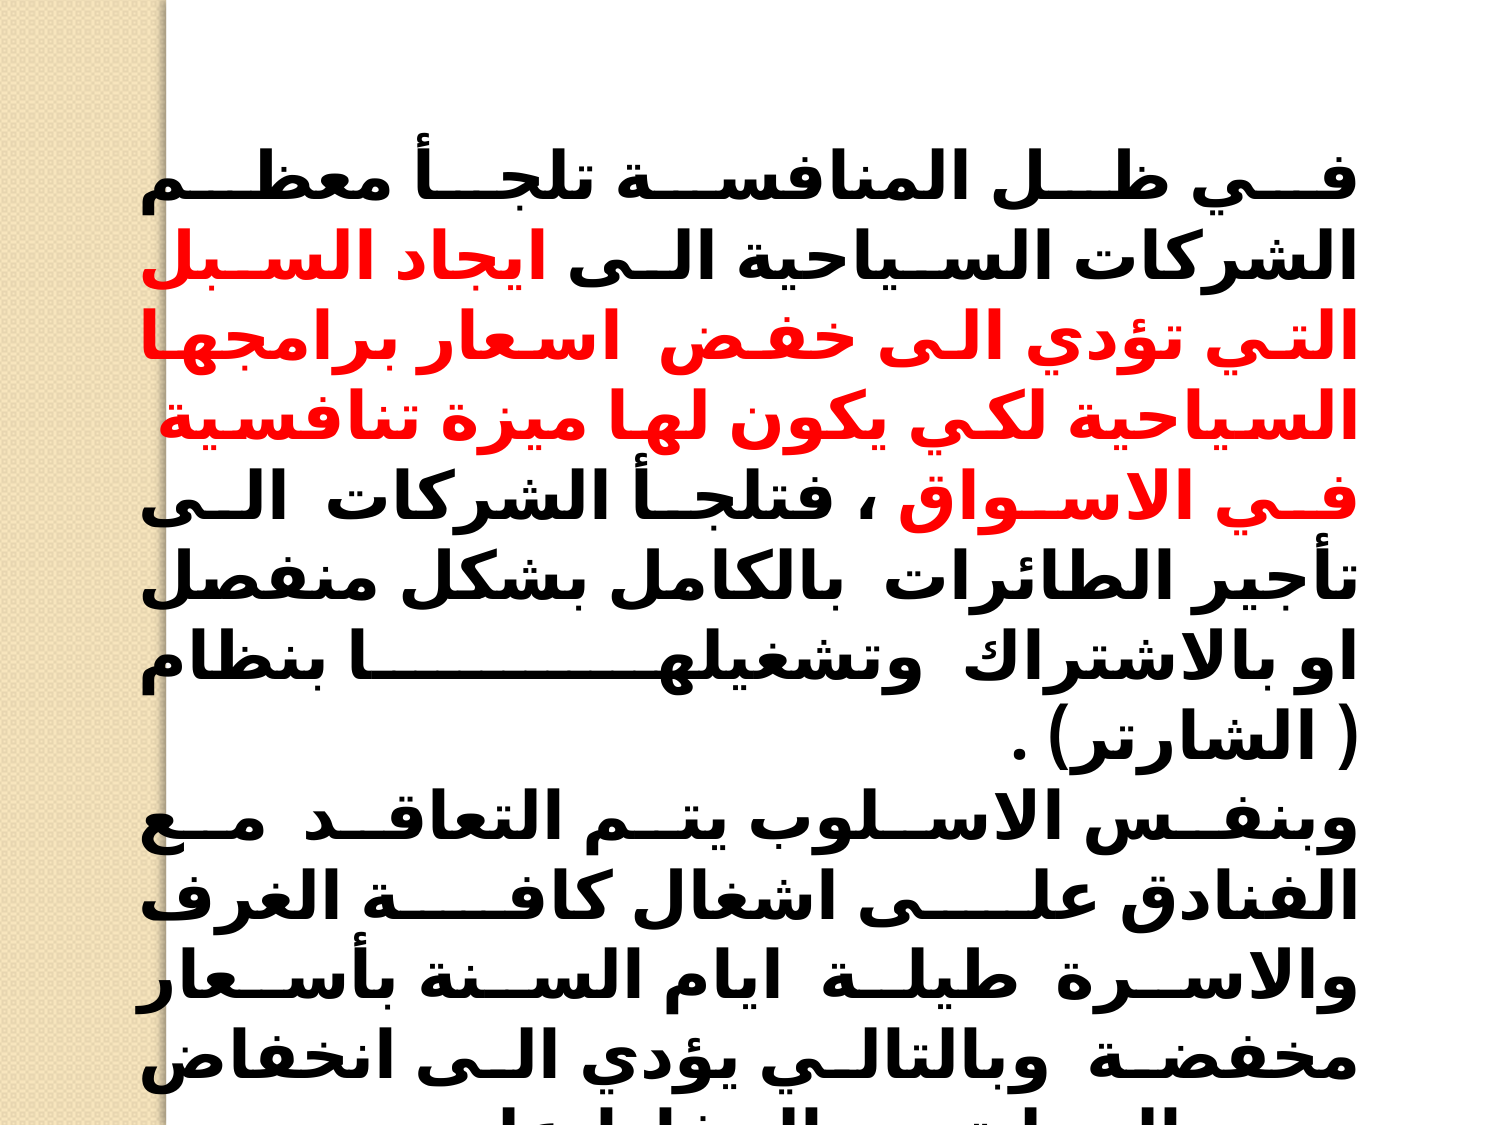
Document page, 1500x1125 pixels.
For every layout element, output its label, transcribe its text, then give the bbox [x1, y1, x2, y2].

text_box في ظل المنافسة تلجأ معظم الشركات السياحية الى ايجاد السبل التي تؤدي الى خفض اسعار برامجها السياحية لكي يكون لها ميزة تنافسية في الاسواق ، فتلجأ الشركات الى تأجير الطائرات بالكامل بشكل منفصل او بالاشتراك وتشغيلها بنظام ( الشارتر) . وبنفس الاسلوب يتم التعاقد مع الفنادق على اشغال كافة الغرف والاسرة طيلة ايام السنة بأسعار مخفضة وبالتالي يؤدي الى انخفاض سعر الرحلة مع الحفاظ على مستوى جودة الخدمات السياحية التي تقدمها . [123, 125, 1376, 1125]
